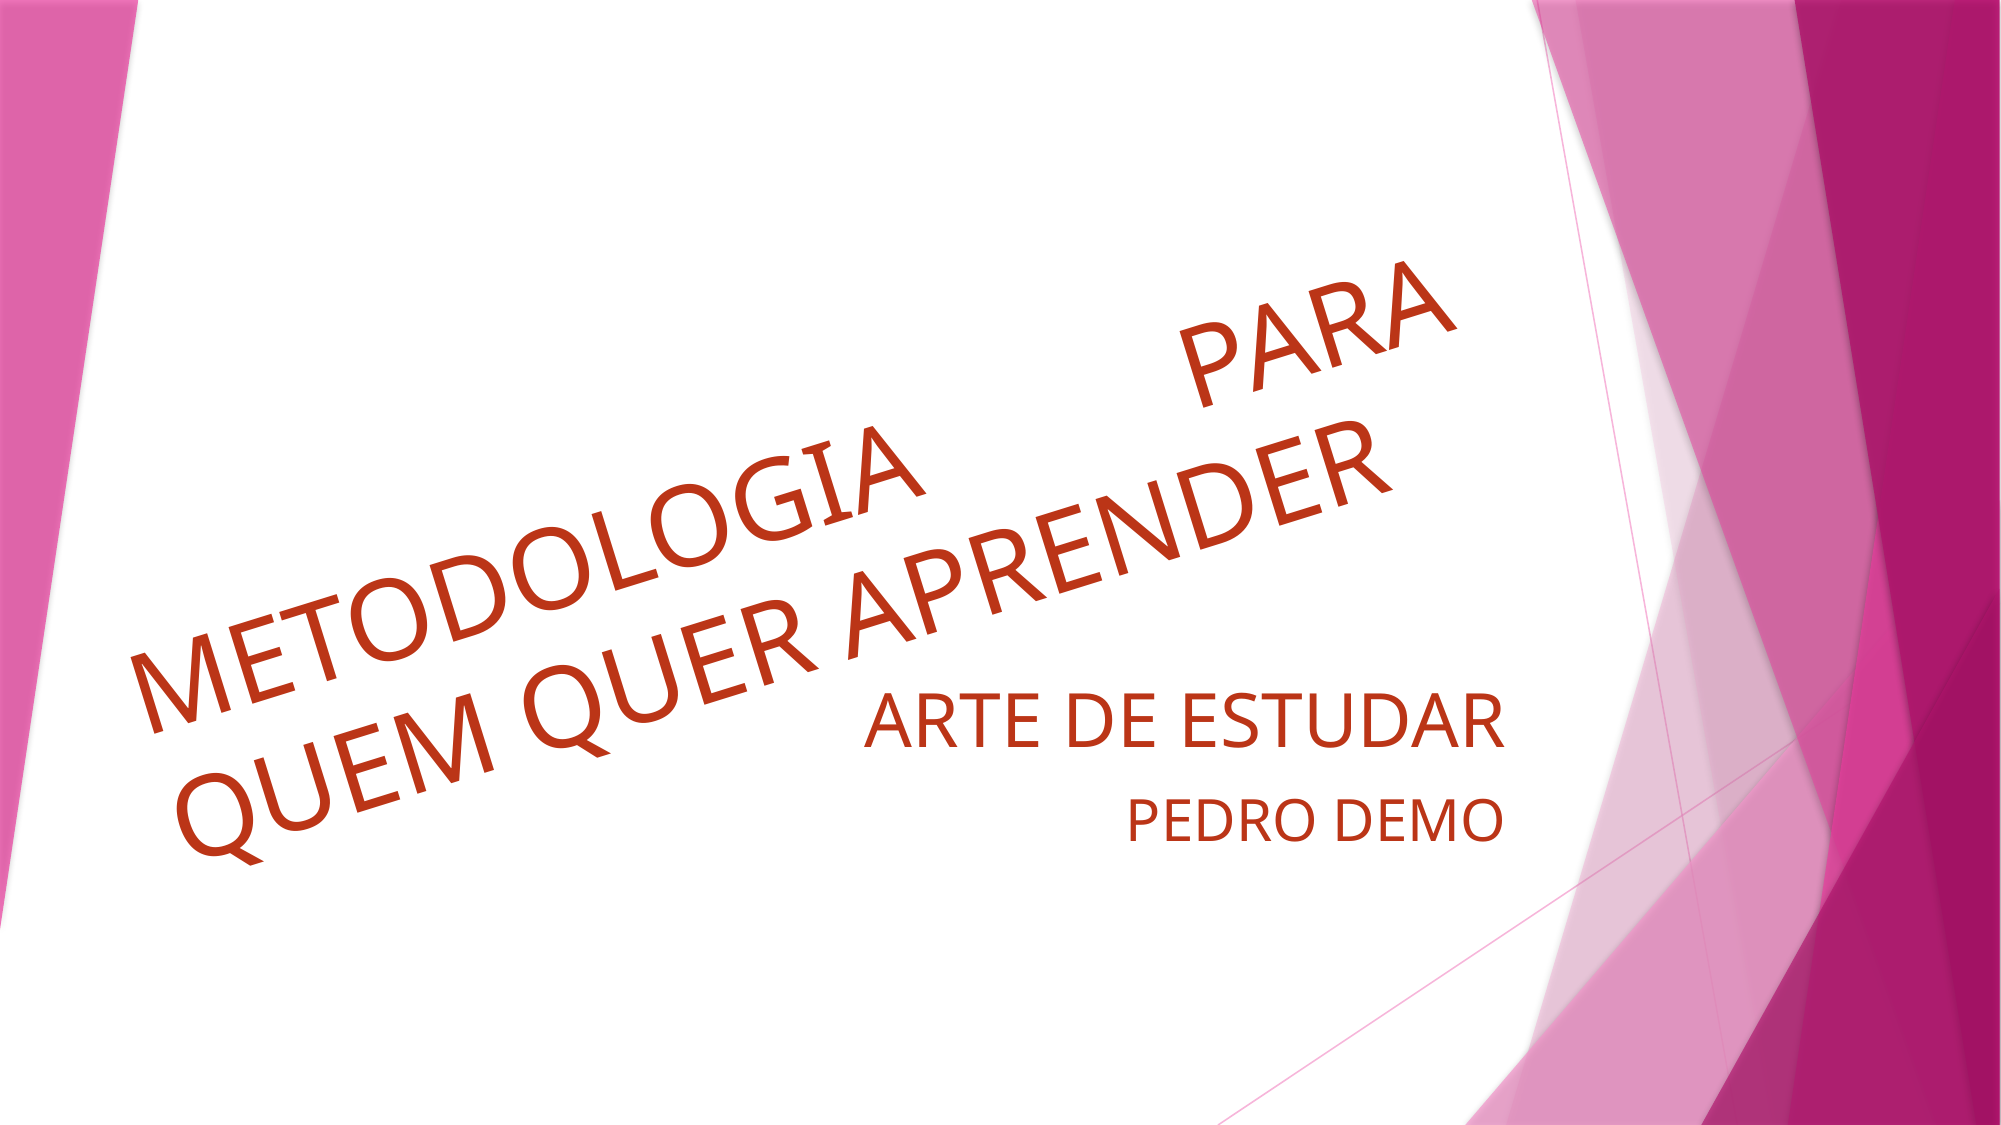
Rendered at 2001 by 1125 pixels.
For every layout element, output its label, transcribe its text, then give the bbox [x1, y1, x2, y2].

title METODOLOGIA PARA QUEM QUER APRENDER [67, 121, 1522, 664]
subtitle ARTE DE ESTUDAR PEDRO DEMO [80, 664, 1522, 900]
